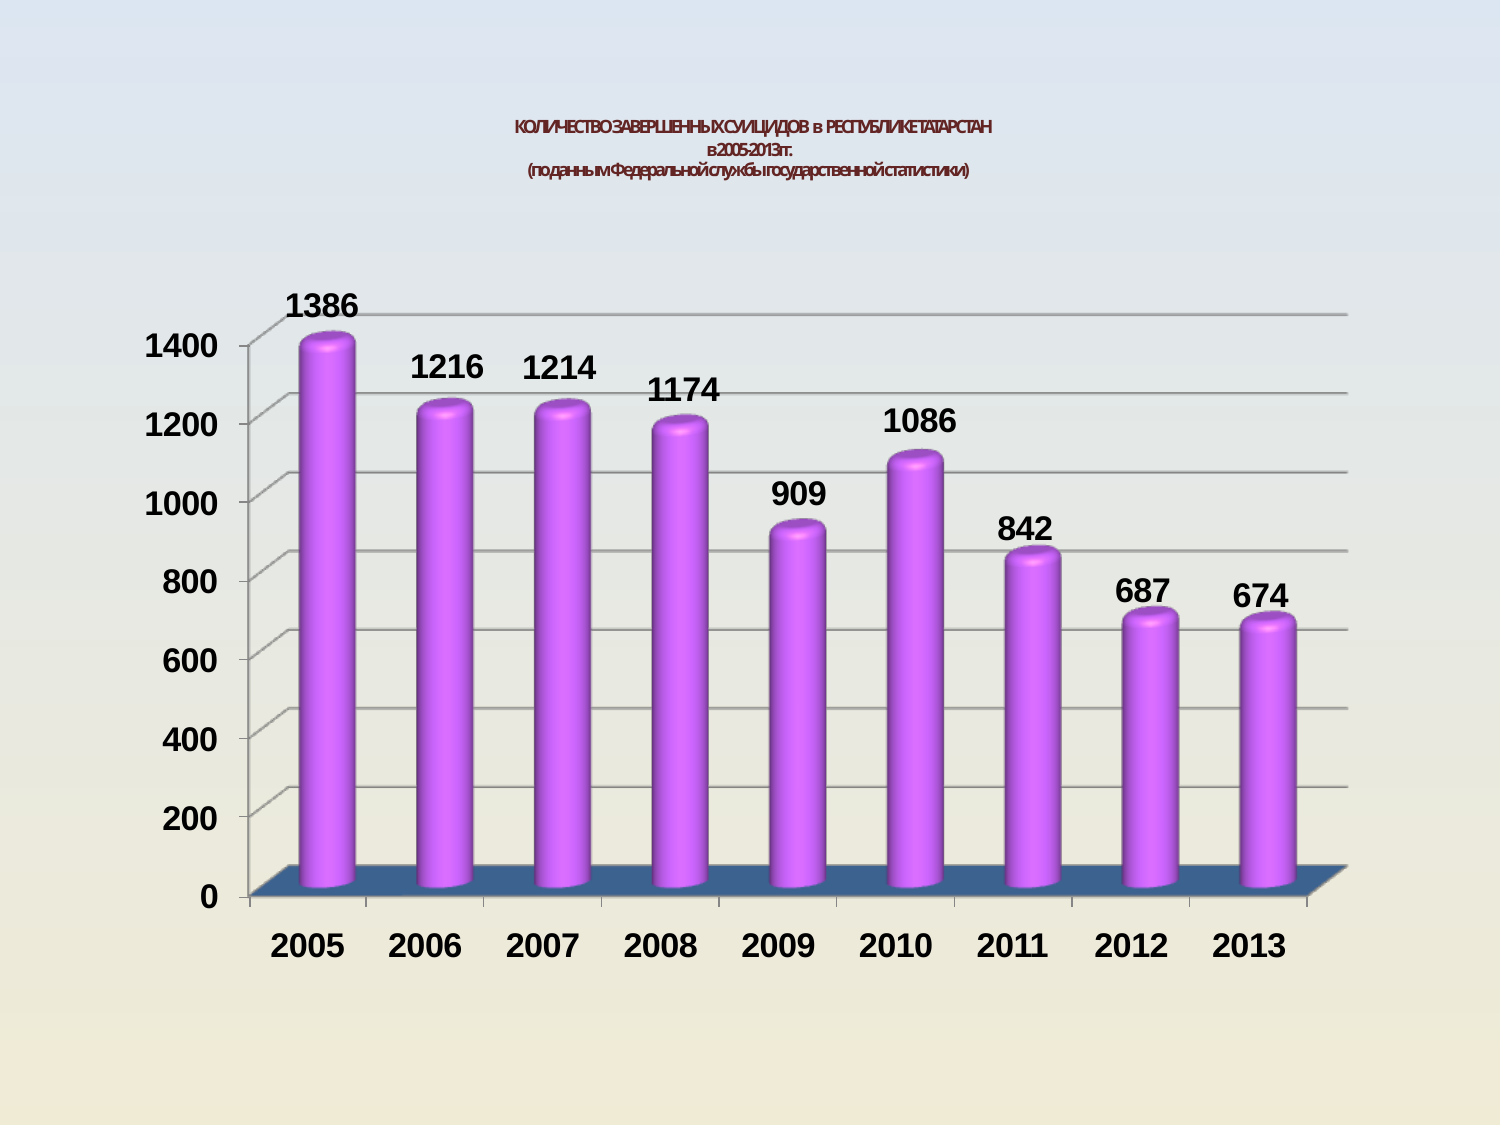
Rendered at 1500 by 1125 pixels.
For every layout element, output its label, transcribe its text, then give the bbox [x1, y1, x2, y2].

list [98, 272, 1394, 995]
title КОЛИЧЕСТВО ЗавершенныХ суицидОВ в Республике Татарстан в 2005-2013гг. (по данным Федеральной службы государственной статистики) [74, 44, 1426, 233]
